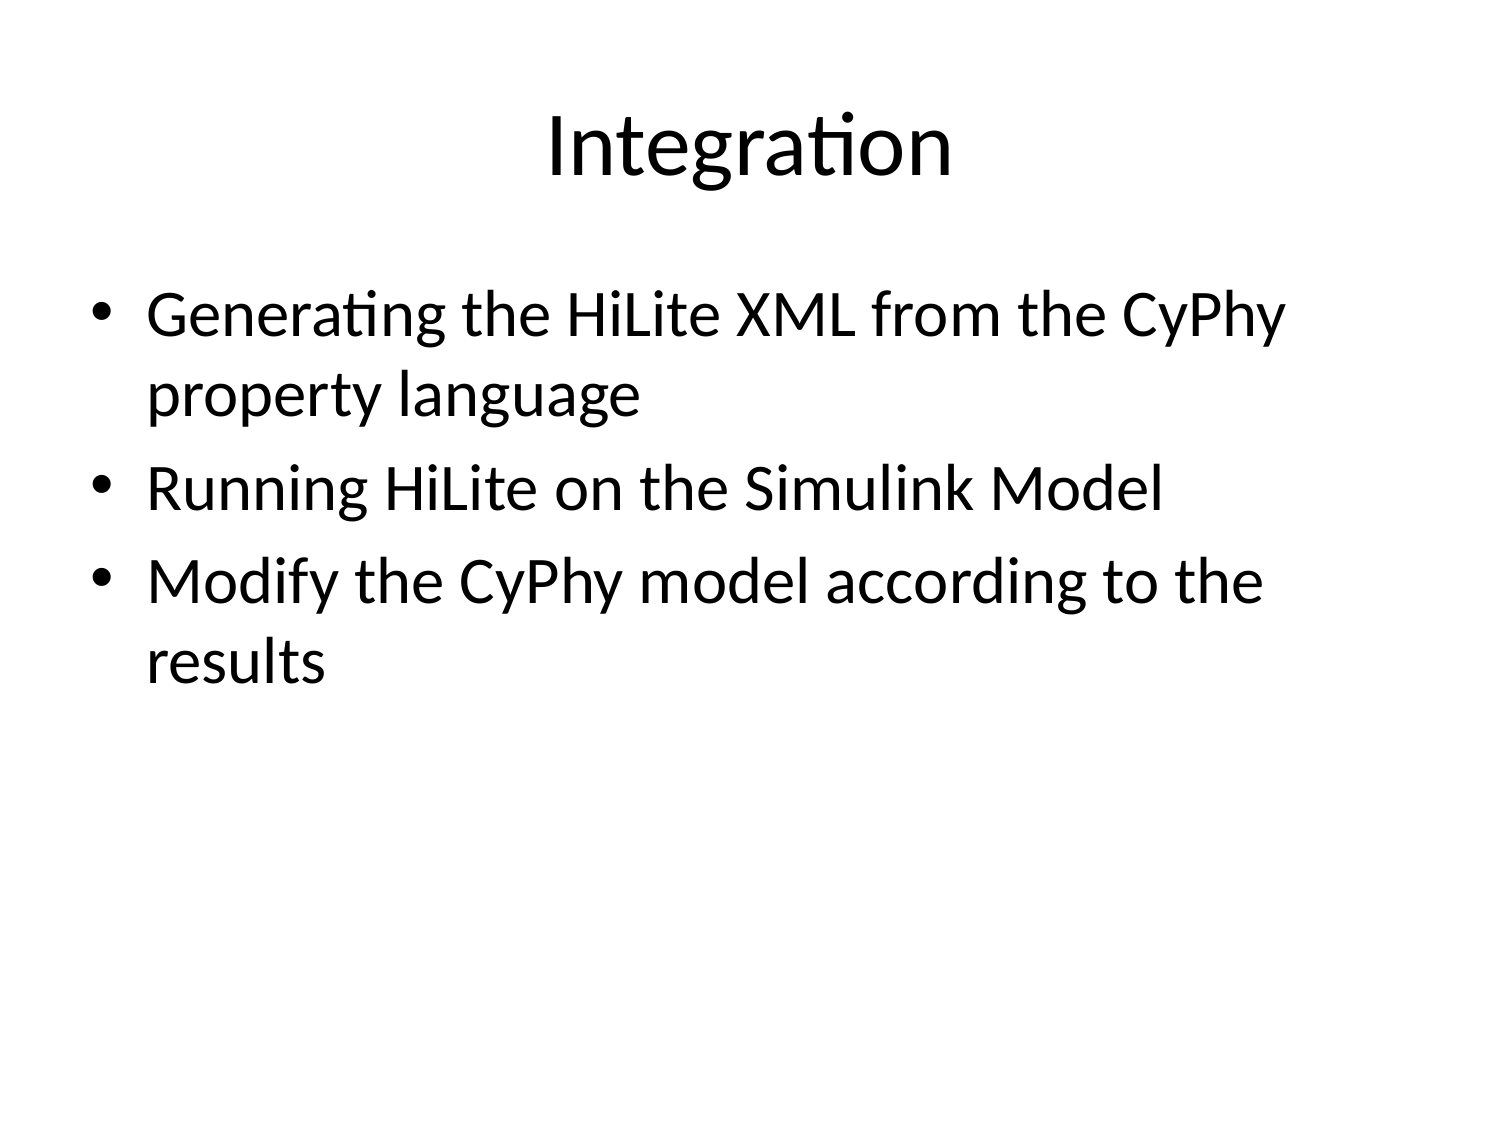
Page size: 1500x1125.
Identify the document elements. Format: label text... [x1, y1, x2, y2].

title Integration [75, 45, 1425, 233]
list Generating the HiLite XML from the CyPhy property language Running HiLite on the Simulink Model Modify the CyPhy model according to the results [75, 262, 1425, 1005]
